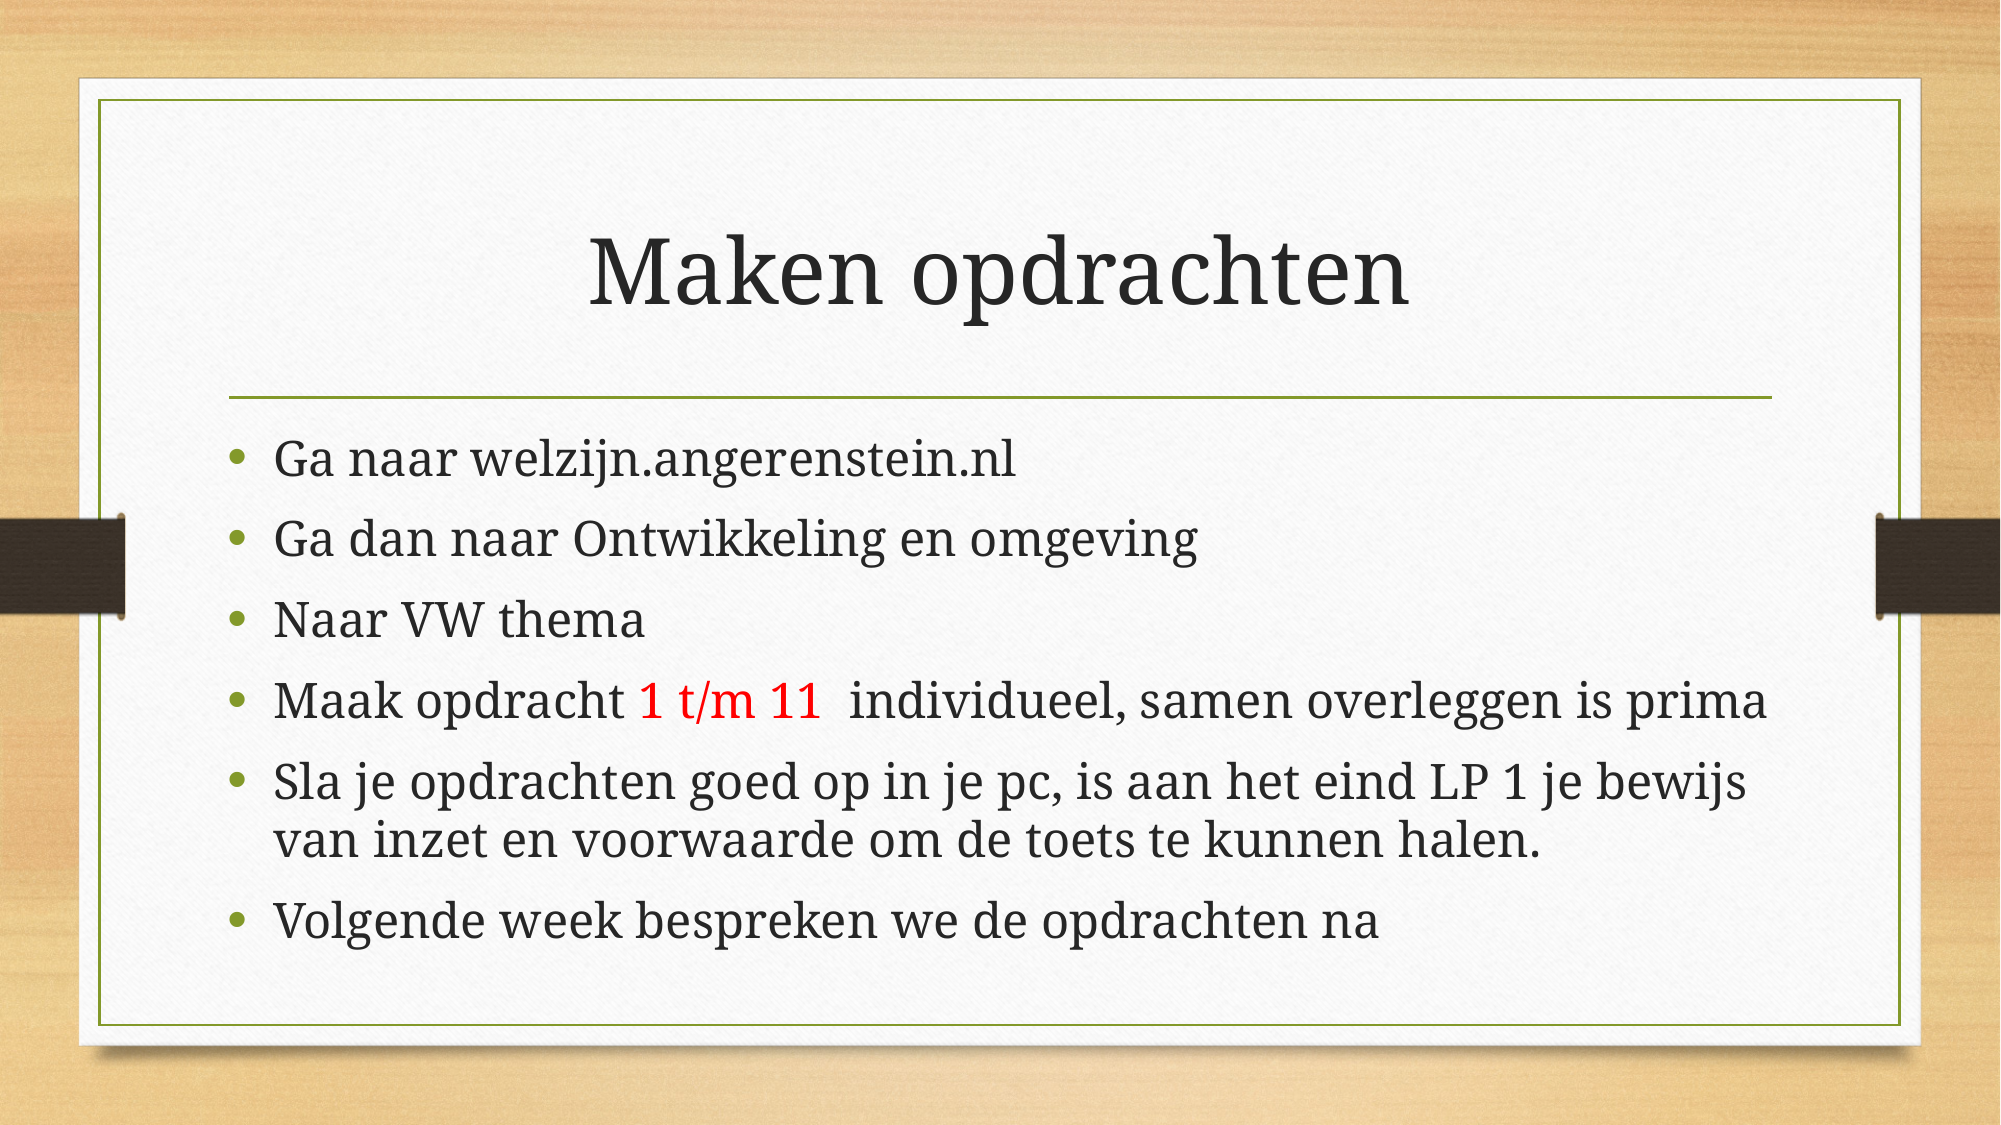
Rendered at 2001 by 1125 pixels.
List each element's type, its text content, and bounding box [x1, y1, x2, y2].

title Maken opdrachten [212, 161, 1788, 375]
picture [0, 0, 2001, 1125]
list Ga naar welzijn.angerenstein.nl Ga dan naar Ontwikkeling en omgeving Naar VW thema Maak opdracht 1 t/m 11 individueel, samen overleggen is prima Sla je opdrachten goed op in je pc, is aan het eind LP 1 je bewijs van inzet en voorwaarde om de toets te kunnen halen. Volgende week bespreken we de opdrachten na [212, 419, 1788, 964]
